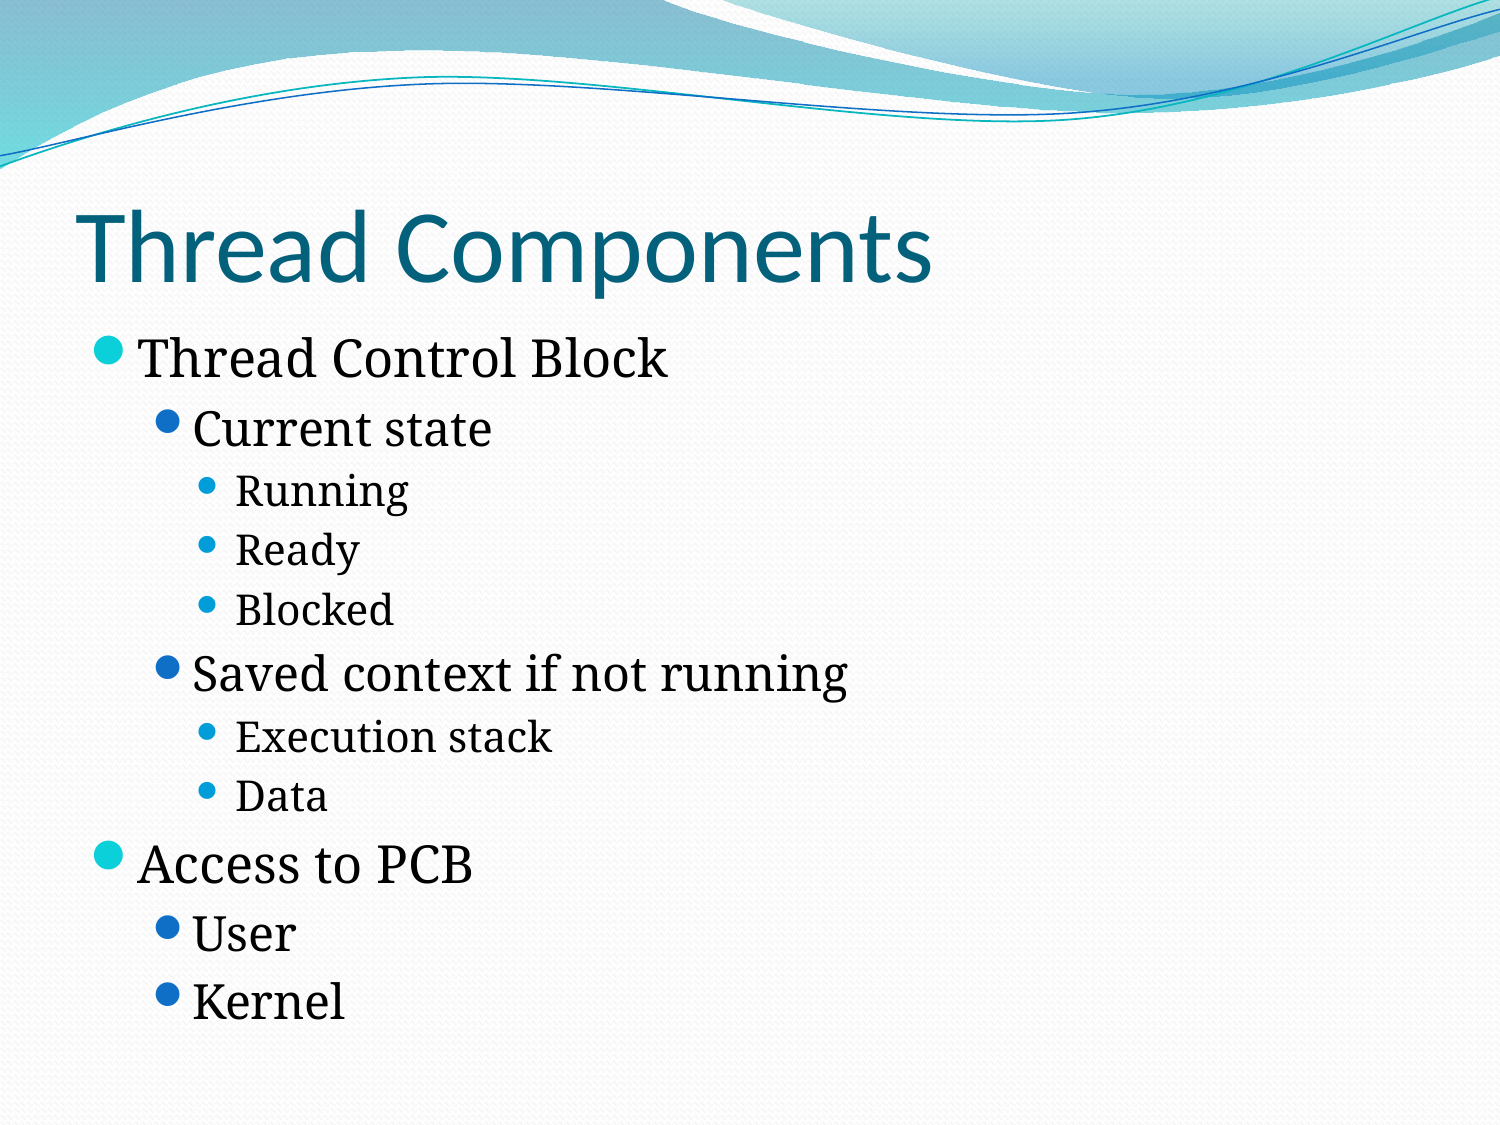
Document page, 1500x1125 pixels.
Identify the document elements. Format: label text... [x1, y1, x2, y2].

list Thread Control Block Current state Running Ready Blocked Saved context if not running Execution stack Data Access to PCB User Kernel [75, 317, 1425, 1038]
title Thread Components [75, 115, 1425, 303]
